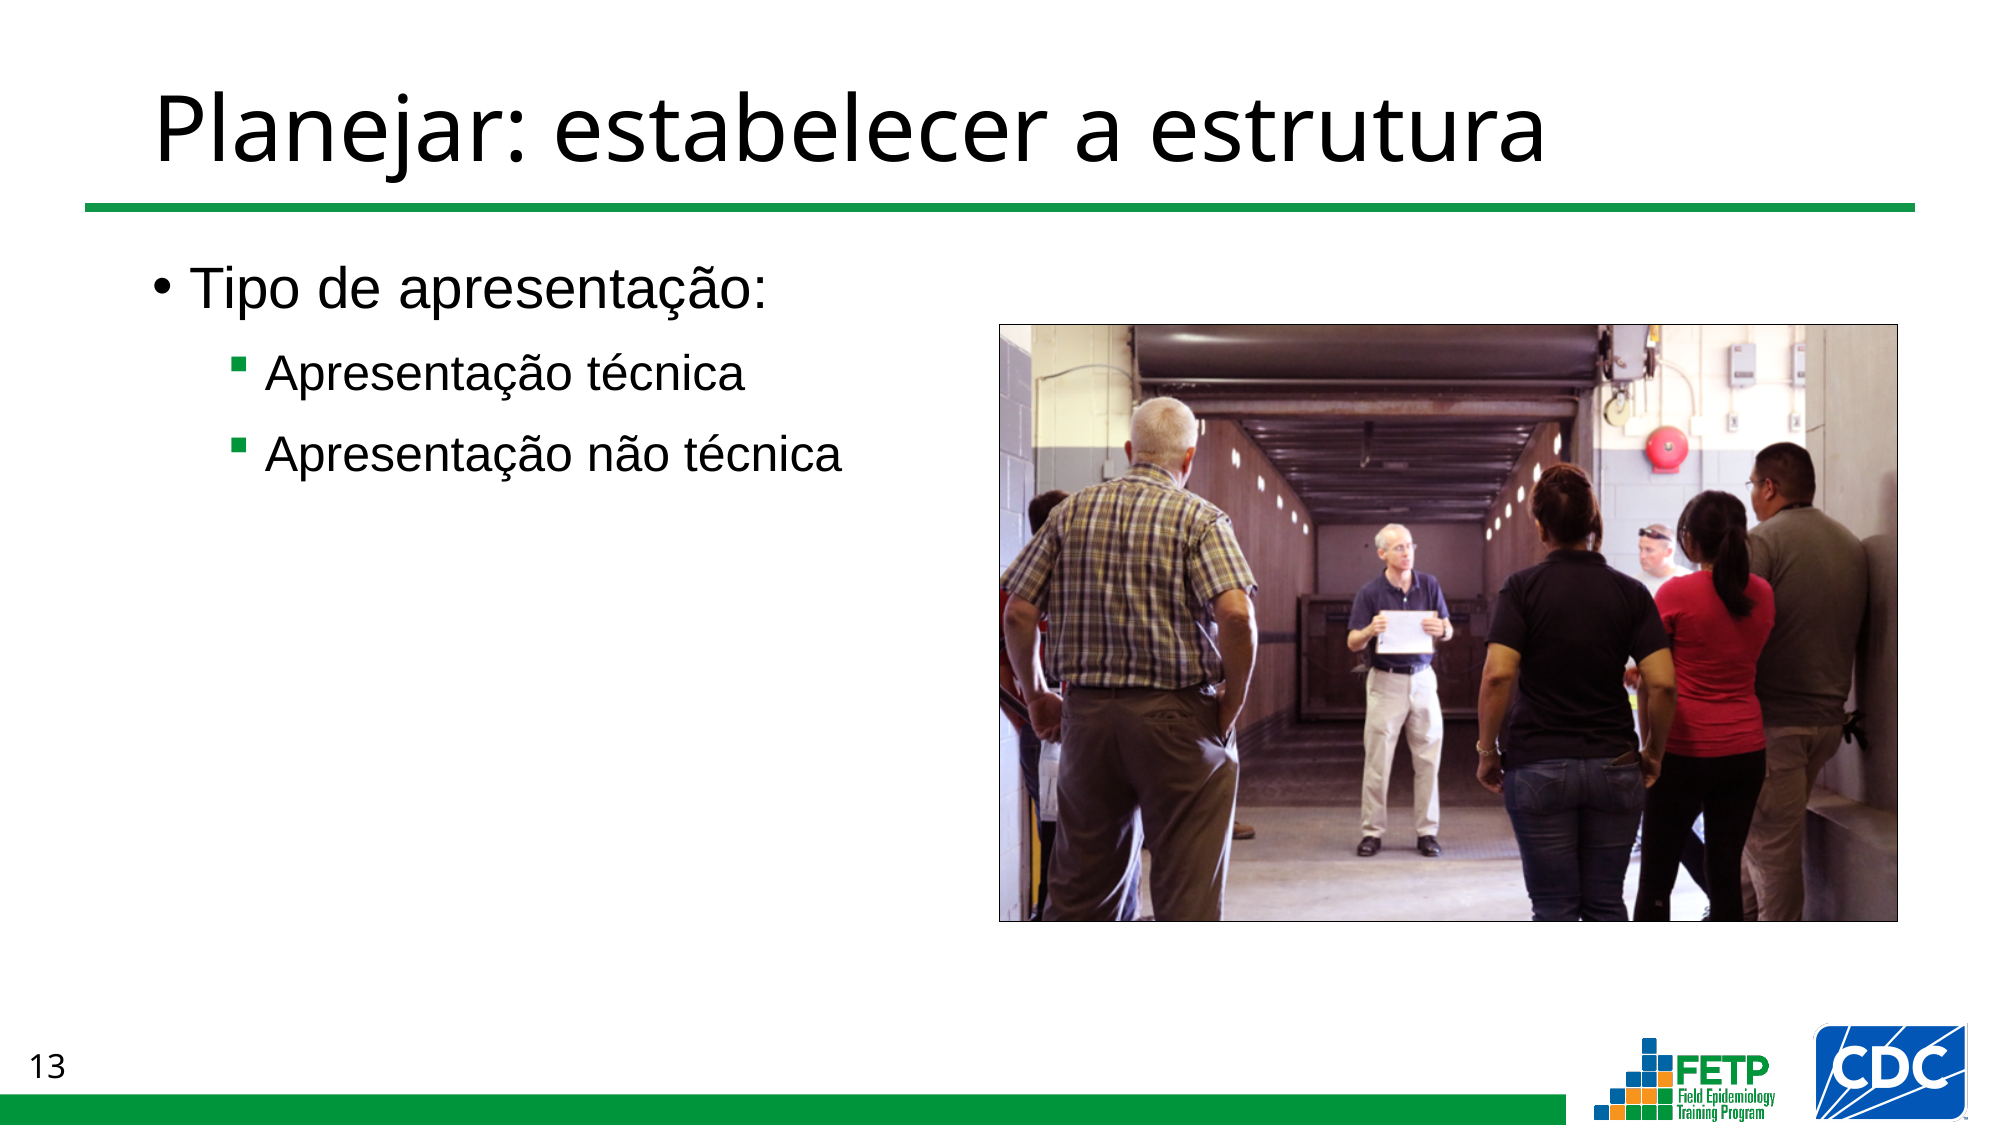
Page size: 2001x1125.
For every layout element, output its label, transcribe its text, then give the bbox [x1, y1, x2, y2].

picture [1813, 1023, 1968, 1122]
picture [999, 324, 1898, 922]
picture [1594, 1038, 1775, 1122]
list Tipo de apresentação: Apresentação técnica Apresentação não técnica [137, 242, 1863, 1004]
title Planejar: estabelecer a estrutura [137, 75, 1863, 207]
